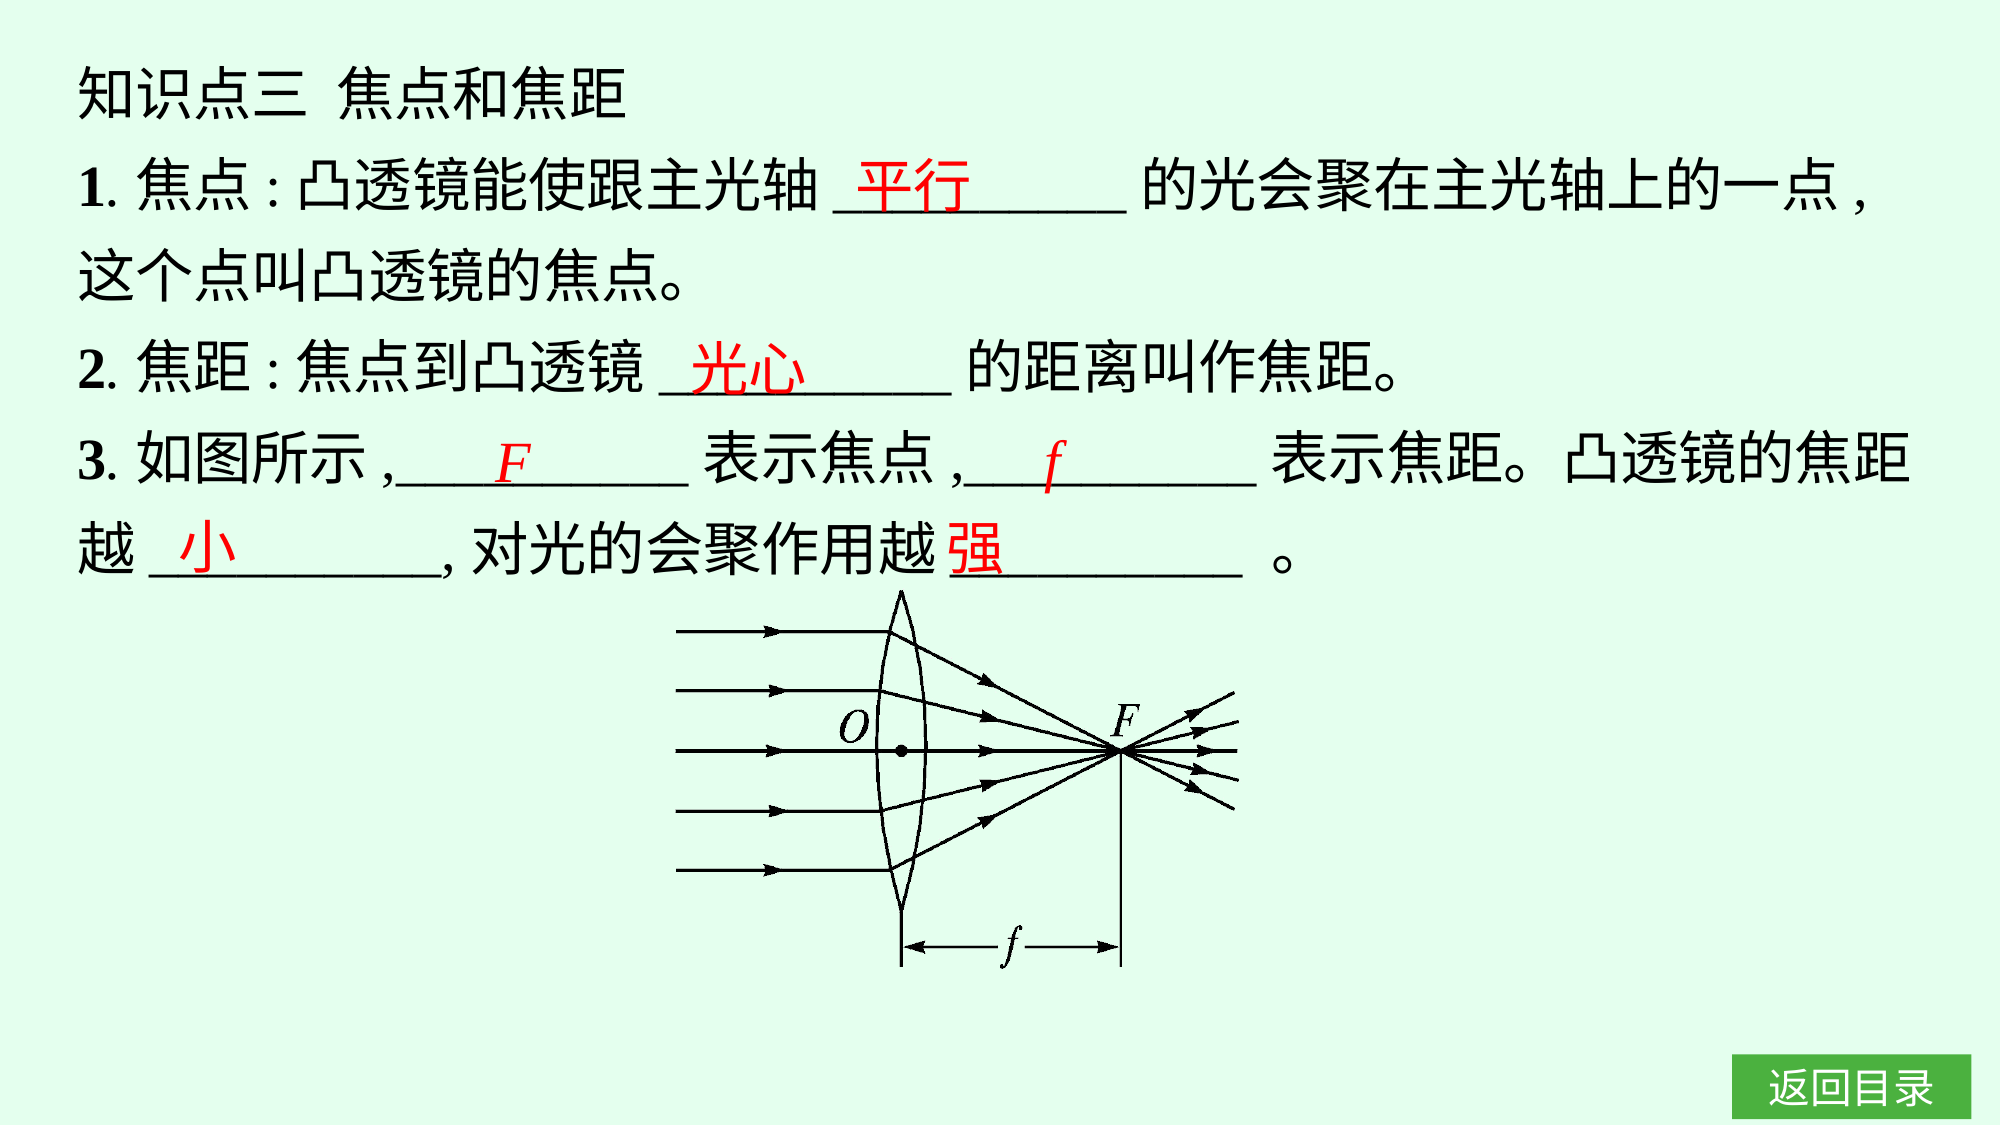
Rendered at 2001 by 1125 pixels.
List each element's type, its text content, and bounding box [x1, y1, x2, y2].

text_box 平行 [840, 120, 1000, 227]
text_box 强 [931, 483, 1020, 586]
text_box f [1030, 395, 1077, 501]
picture [671, 586, 1242, 971]
text_box 小 [164, 482, 253, 588]
text_box 光心 [676, 304, 836, 410]
text_box F [480, 395, 561, 502]
text_box 知识点三 焦点和焦距 1.焦点:凸透镜能使跟主光轴__________的光会聚在主光轴上的一点,这个点叫凸透镜的焦点。 2.焦距:焦点到凸透镜__________的距离叫作焦距。 3.如图所示,__________表示焦点,__________表示焦距。凸透镜的焦距越__________,对光的会聚作用越__________ 。 [62, 29, 1938, 590]
